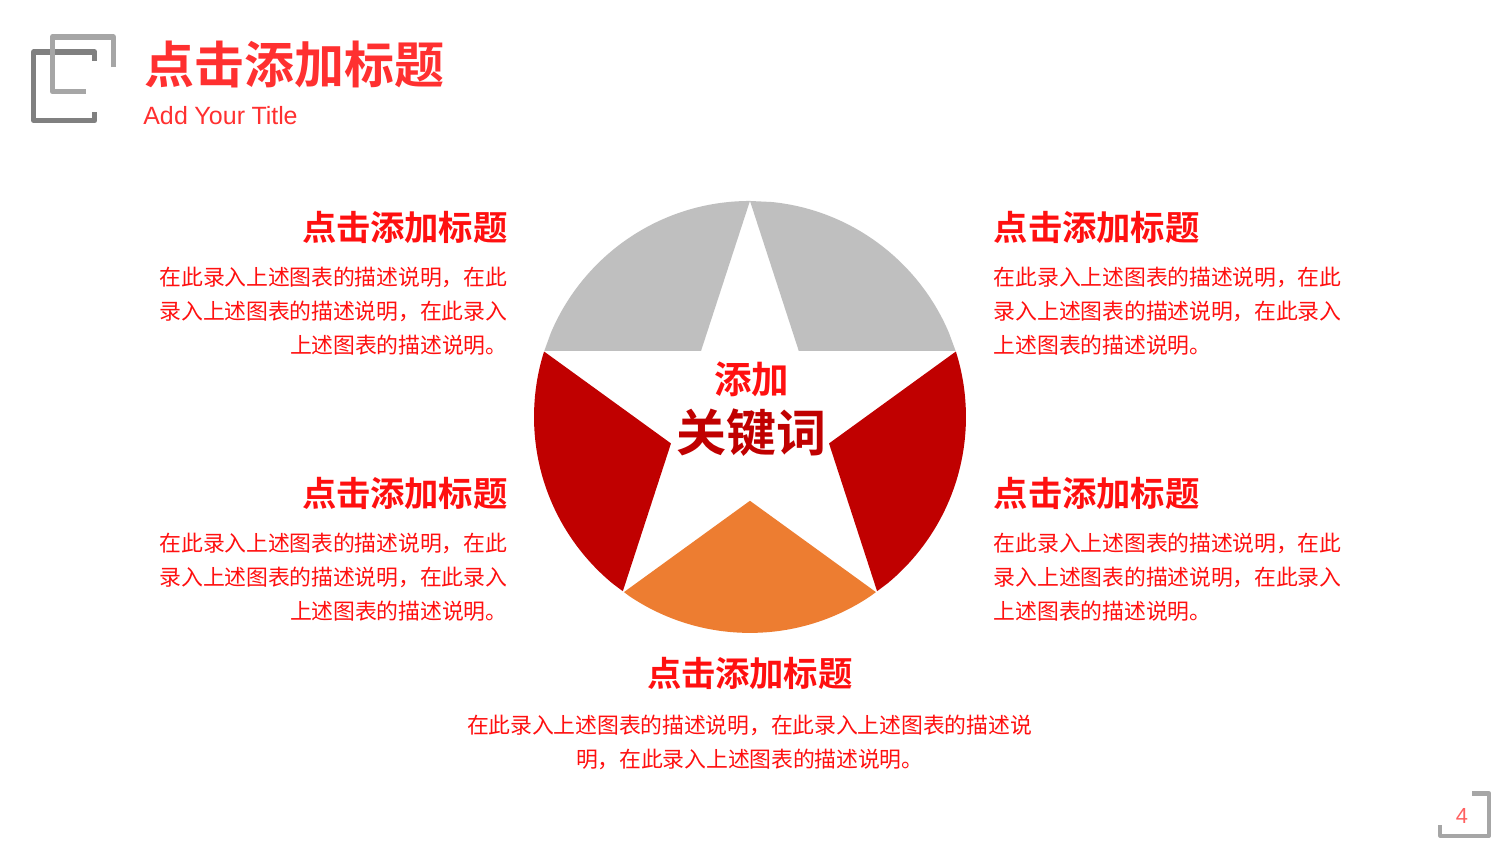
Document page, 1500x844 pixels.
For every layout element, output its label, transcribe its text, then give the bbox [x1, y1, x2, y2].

text_box 在此录入上述图表的描述说明，在此录入上述图表的描述说明，在此录入上述图表的描述说明。 [982, 250, 1356, 364]
text_box 点击添加标题 [629, 646, 870, 698]
text_box 在此录入上述图表的描述说明，在此录入上述图表的描述说明，在此录入上述图表的描述说明。 [452, 698, 1047, 778]
text_box 点击添加标题 [278, 466, 519, 515]
text_box Add Your Title [132, 93, 416, 135]
text_box [748, 198, 958, 353]
text_box [531, 349, 666, 593]
text_box 在此录入上述图表的描述说明，在此录入上述图表的描述说明，在此录入上述图表的描述说明。 [145, 515, 519, 630]
text_box [621, 499, 879, 635]
text_box 点击添加标题 [278, 200, 519, 250]
text_box 在此录入上述图表的描述说明，在此录入上述图表的描述说明，在此录入上述图表的描述说明。 [145, 250, 519, 364]
text_box 在此录入上述图表的描述说明，在此录入上述图表的描述说明，在此录入上述图表的描述说明。 [982, 515, 1356, 630]
text_box 添加 关键词 [631, 350, 872, 467]
text_box 点击添加标题 [982, 200, 1223, 250]
text_box 点击添加标题 [982, 466, 1223, 515]
text_box [542, 198, 750, 353]
text_box 点击添加标题 [133, 27, 457, 99]
text_box [834, 349, 969, 593]
